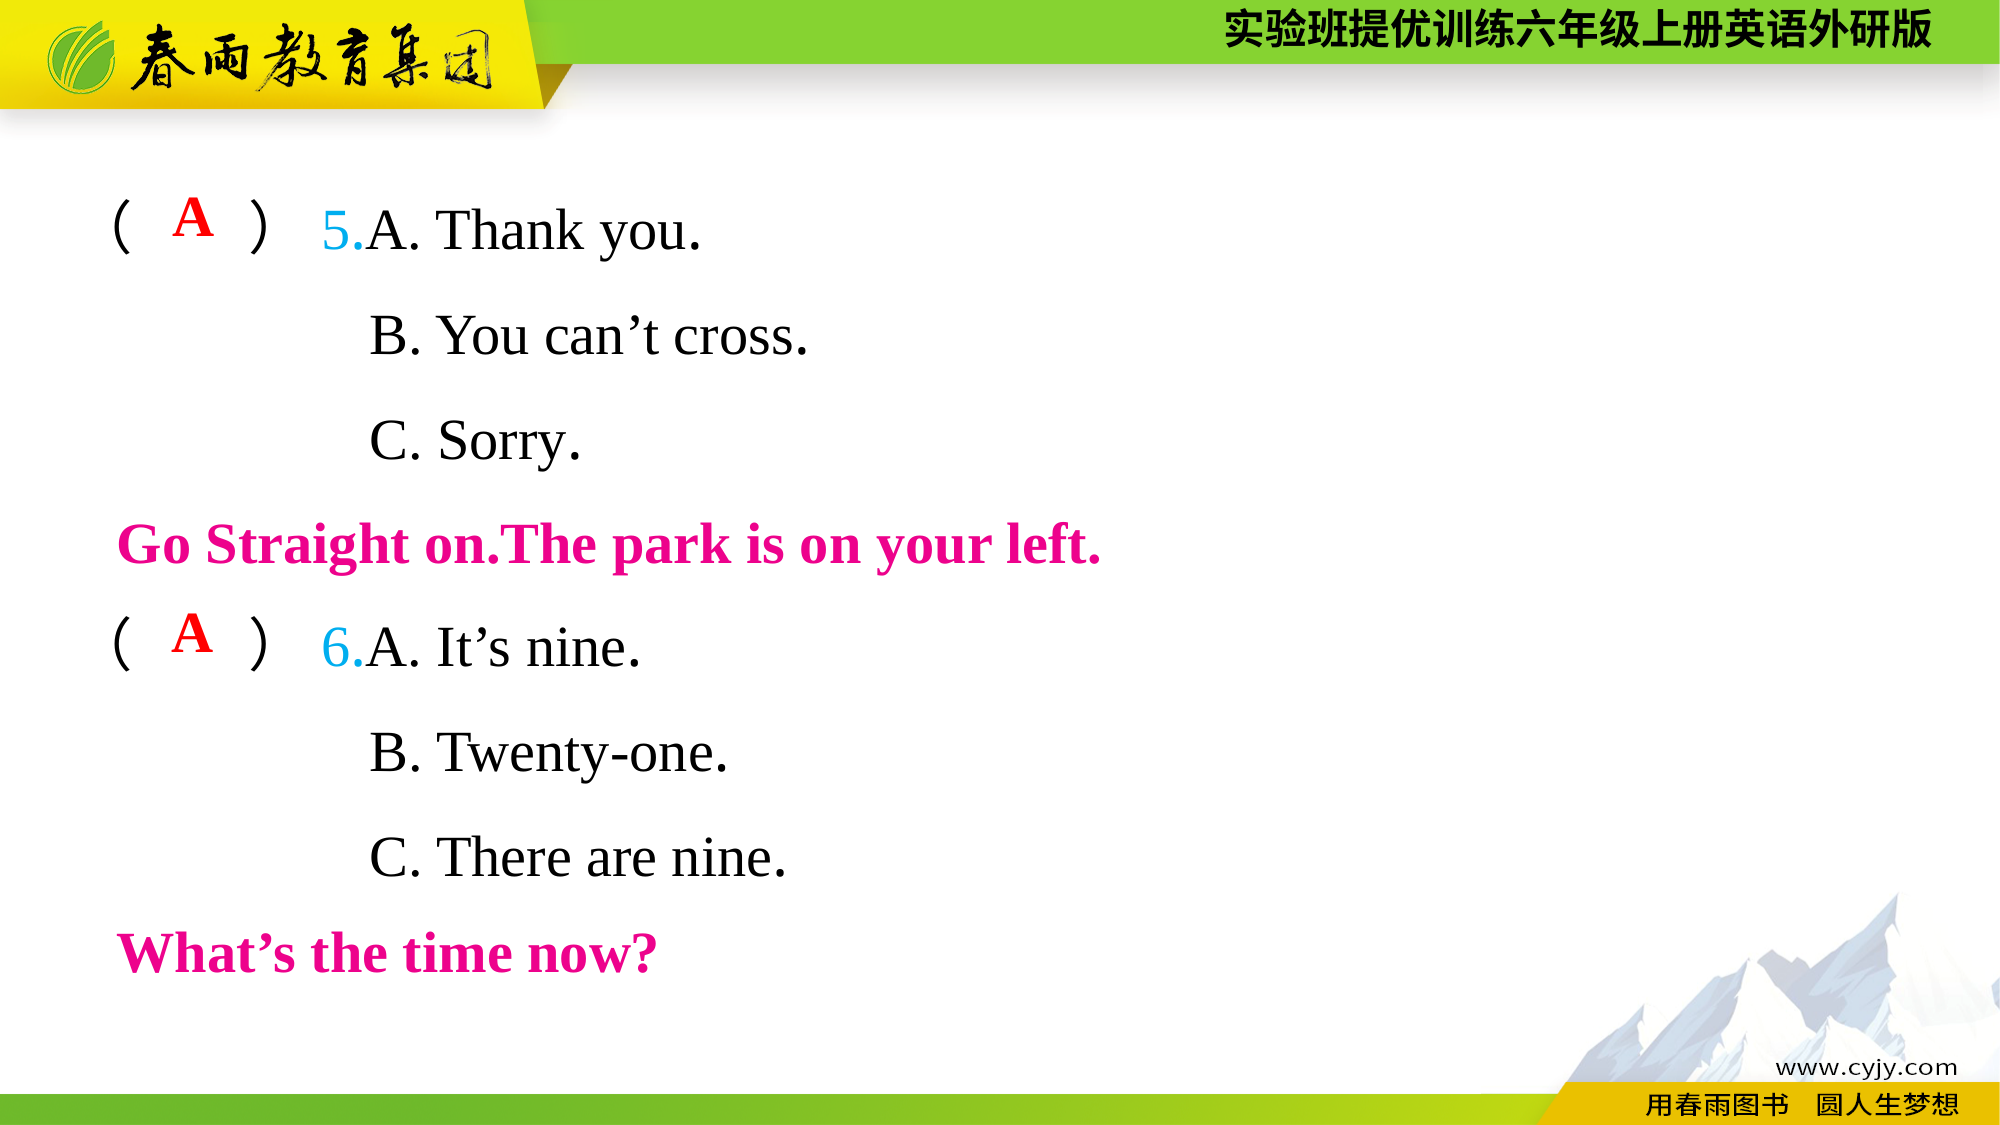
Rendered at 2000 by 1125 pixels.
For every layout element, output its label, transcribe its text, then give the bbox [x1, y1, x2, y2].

list （ ）5.A. Thank you. B. You can’t cross. C. Sorry. [59, 149, 1944, 469]
picture [0, 0, 2000, 1125]
text_box （ ）6.A. It’s nine. B. Twenty-one. C. There are nine. [59, 565, 1944, 896]
text_box Go Straight on.The park is on your left. [102, 463, 1402, 565]
text_box What’s the time now? [102, 871, 1103, 992]
text_box A [156, 586, 244, 672]
text_box A [158, 170, 256, 256]
